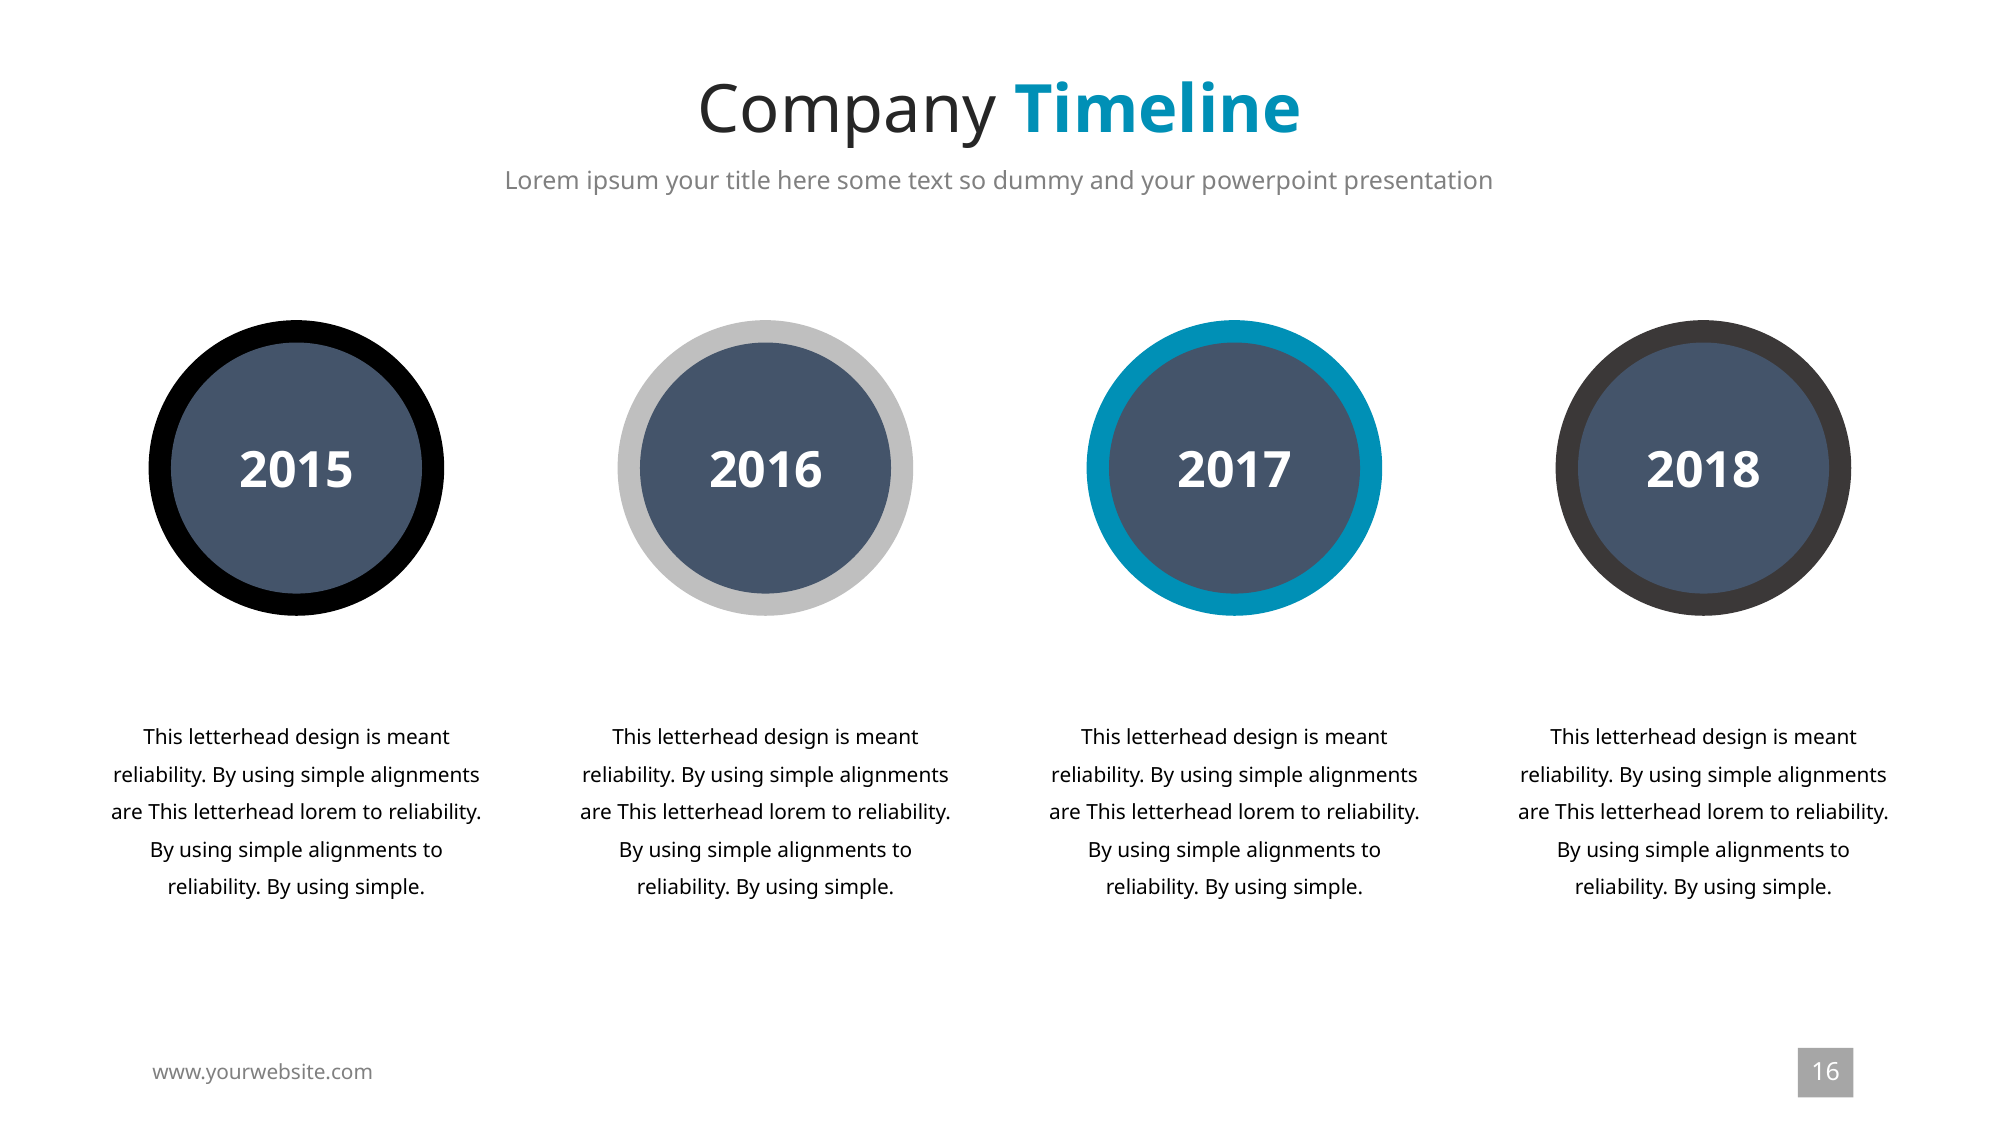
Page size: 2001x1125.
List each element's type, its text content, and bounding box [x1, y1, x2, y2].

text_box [1555, 320, 1852, 616]
list Lorem ipsum your title here some text so dummy and your powerpoint presentation [137, 160, 1863, 207]
text_box This letterhead design is meant reliability. By using simple alignments are This letterhead lorem to reliability. By using simple alignments to reliability. By using simple. [1045, 681, 1424, 929]
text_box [617, 320, 914, 616]
text_box This letterhead design is meant reliability. By using simple alignments are This letterhead lorem to reliability. By using simple alignments to reliability. By using simple. [576, 681, 955, 929]
text_box This letterhead design is meant reliability. By using simple alignments are This letterhead lorem to reliability. By using simple alignments to reliability. By using simple. [107, 681, 486, 929]
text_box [148, 320, 445, 616]
title Company Timeline [137, 55, 1863, 160]
footer www.yourwebsite.com [137, 1042, 415, 1103]
text_box This letterhead design is meant reliability. By using simple alignments are This letterhead lorem to reliability. By using simple alignments to reliability. By using simple. [1514, 681, 1893, 929]
slide_number 16 [1788, 1042, 1863, 1103]
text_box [1086, 320, 1383, 616]
